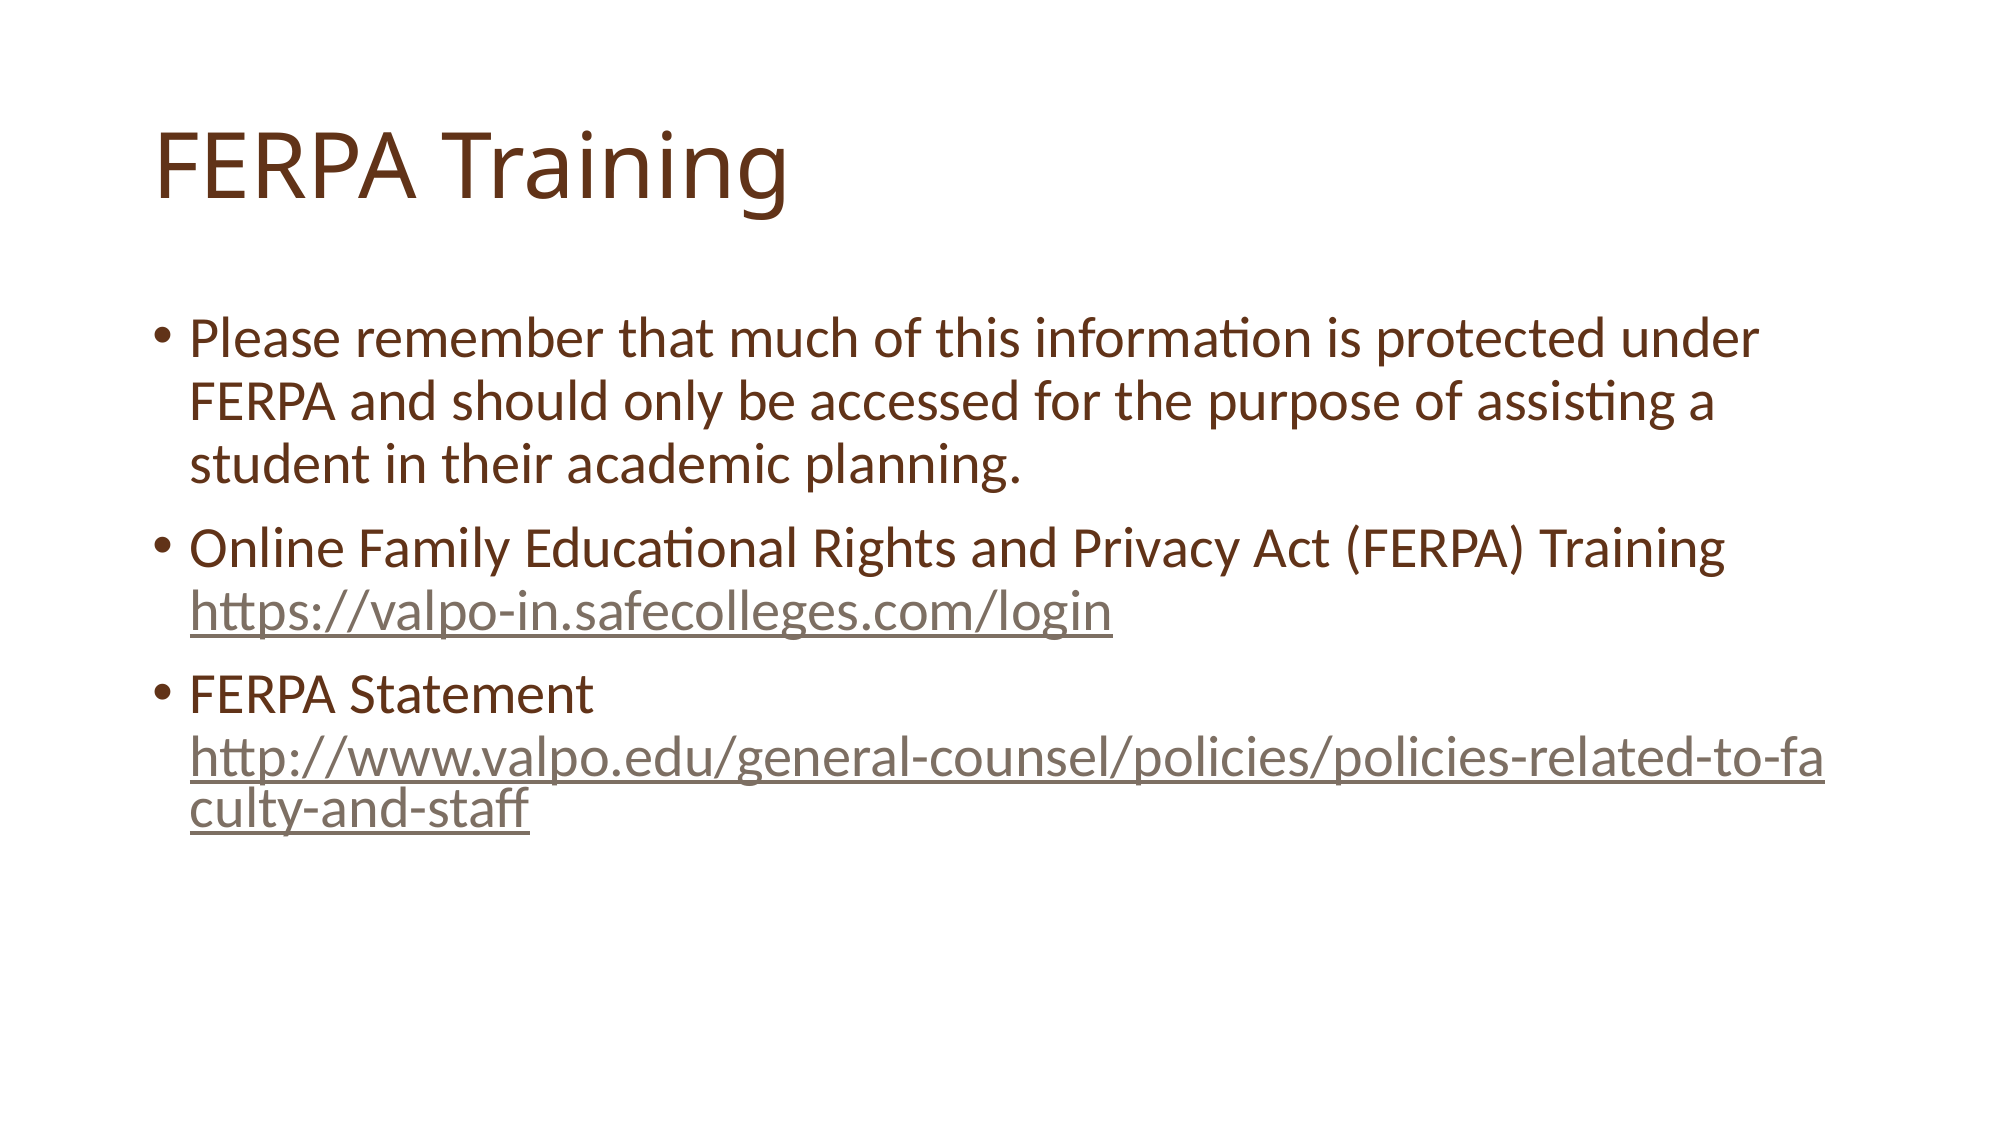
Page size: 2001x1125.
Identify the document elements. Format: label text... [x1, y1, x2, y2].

list Please remember that much of this information is protected under FERPA and should only be accessed for the purpose of assisting a student in their academic planning. Online Family Educational Rights and Privacy Act (FERPA) Training https://valpo-in.safecolleges.com/login FERPA Statement http://www.valpo.edu/general-counsel/policies/policies-related-to-faculty-and-staff [137, 299, 1863, 1014]
title FERPA Training [137, 59, 1863, 278]
